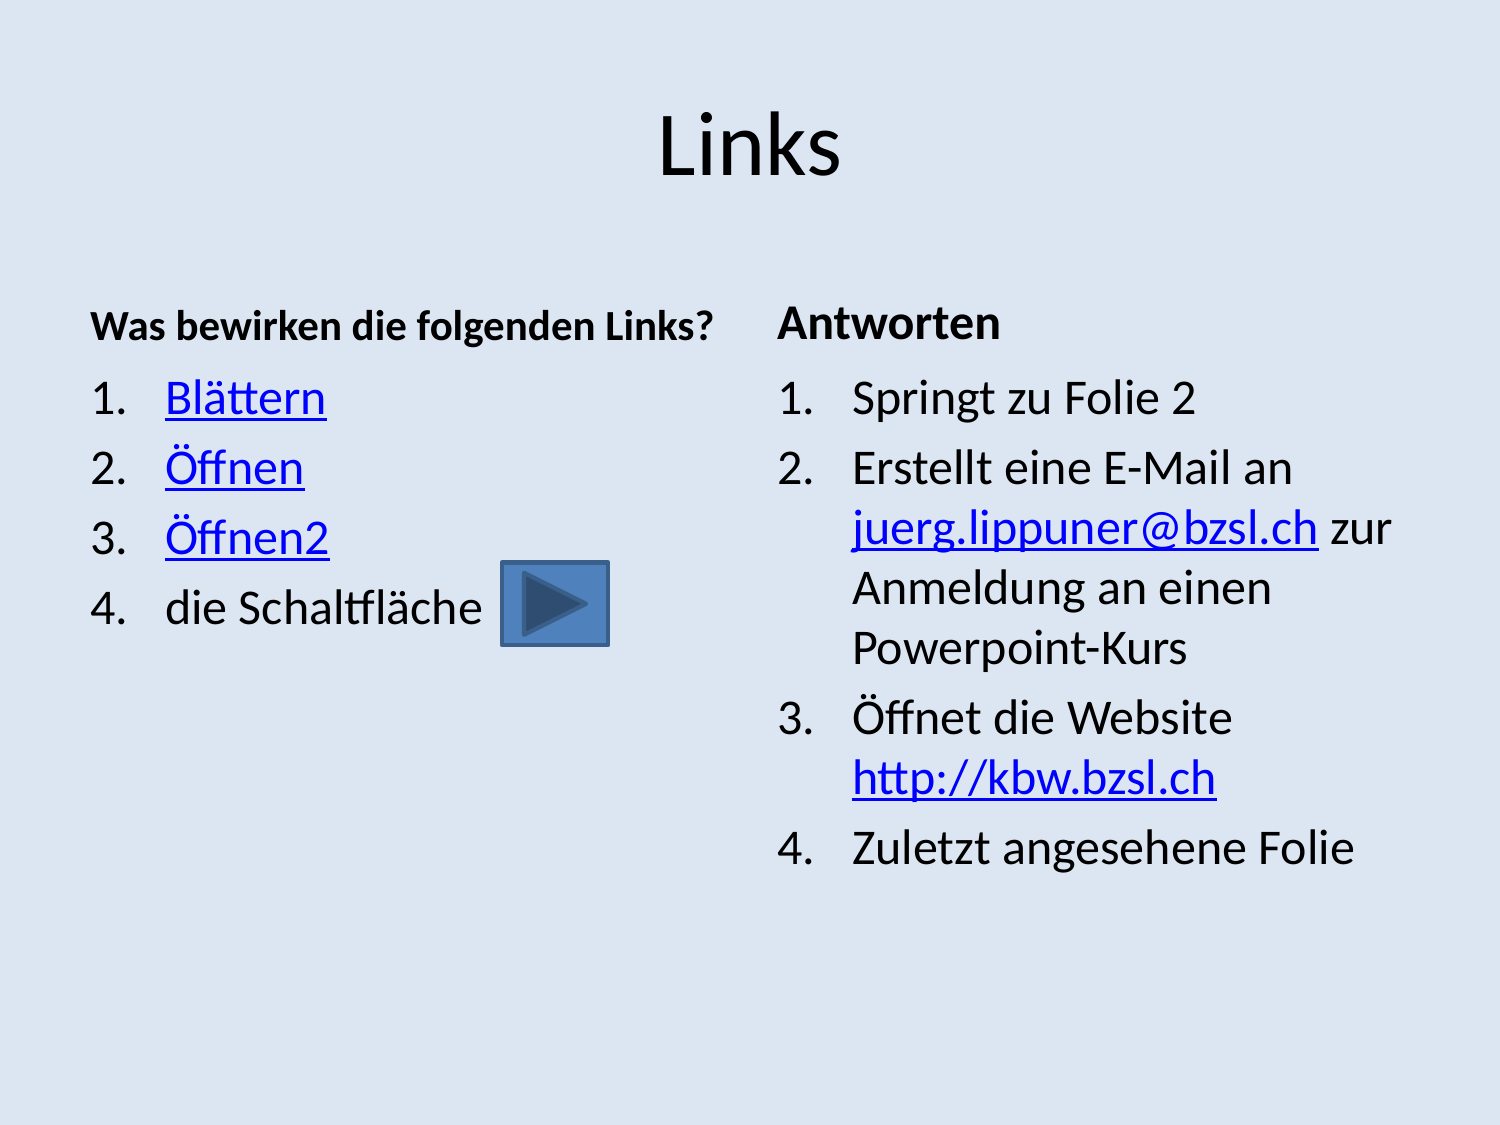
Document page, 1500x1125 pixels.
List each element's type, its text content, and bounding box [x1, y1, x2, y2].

list Antworten [761, 251, 1425, 356]
list Blättern Öffnen Öffnen2 die Schaltfläche [75, 356, 738, 1005]
text_box [500, 560, 610, 647]
title Links [75, 45, 1425, 233]
list Springt zu Folie 2 Erstellt eine E-Mail an juerg.lippuner@bzsl.ch zur Anmeldung an einen Powerpoint-Kurs Öffnet die Website http://kbw.bzsl.ch Zuletzt angesehene Folie [761, 356, 1425, 1005]
list Was bewirken die folgenden Links? [75, 251, 738, 356]
